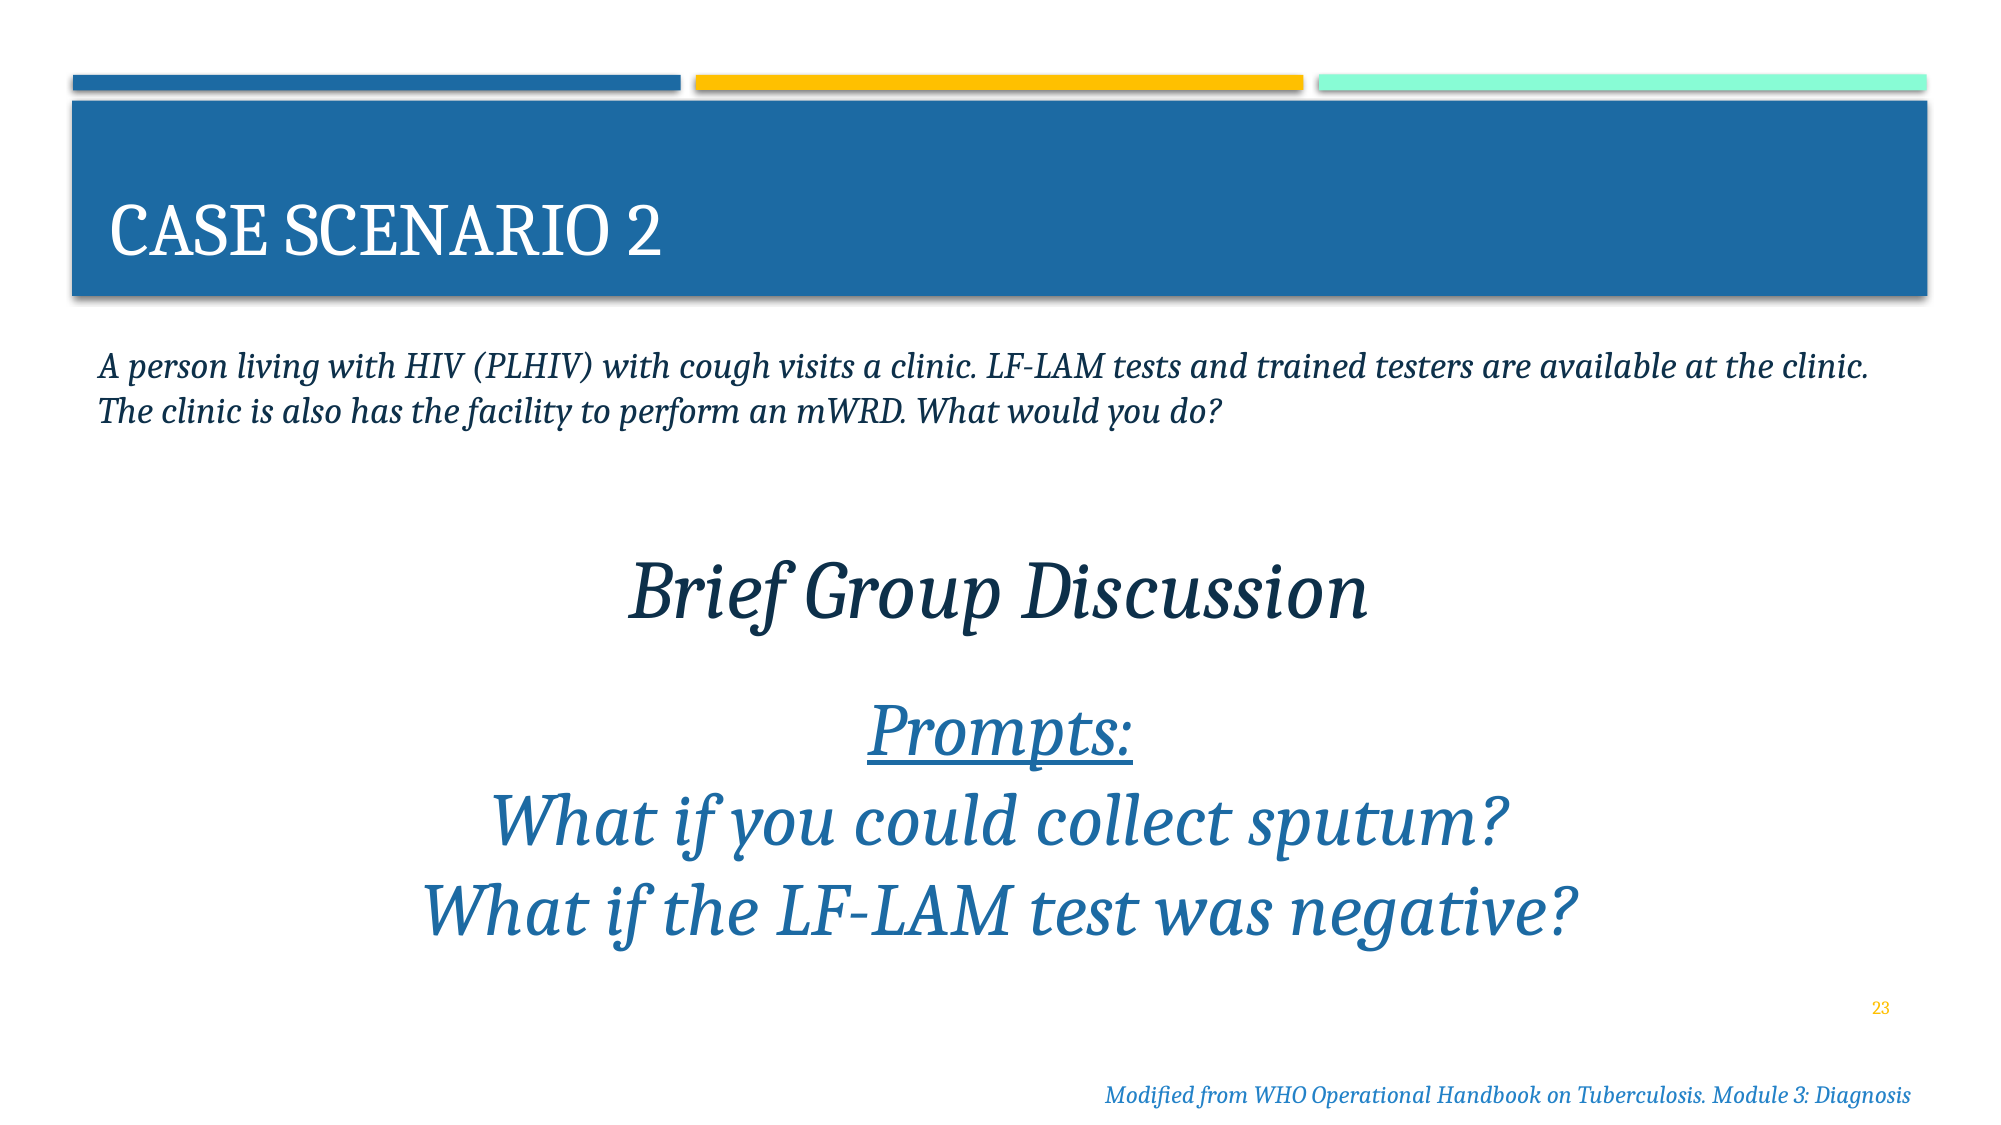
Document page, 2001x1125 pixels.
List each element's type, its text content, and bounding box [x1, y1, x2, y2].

text_box Brief Group Discussion Prompts: What if you could collect sputum? What if the LF-LAM test was negative? [314, 527, 1686, 958]
title Case scenario 2 [95, 112, 1881, 279]
text_box Modified from WHO Operational Handbook on Tuberculosis. Module 3: Diagnosis [1089, 1071, 1928, 1117]
slide_number 23 [1732, 977, 1905, 1037]
list A person living with HIV (PLHIV) with cough visits a clinic. LF-LAM tests and trained testers are available at the clinic. The clinic is also has the facility to perform an mWRD. What would you do? [83, 313, 1893, 523]
